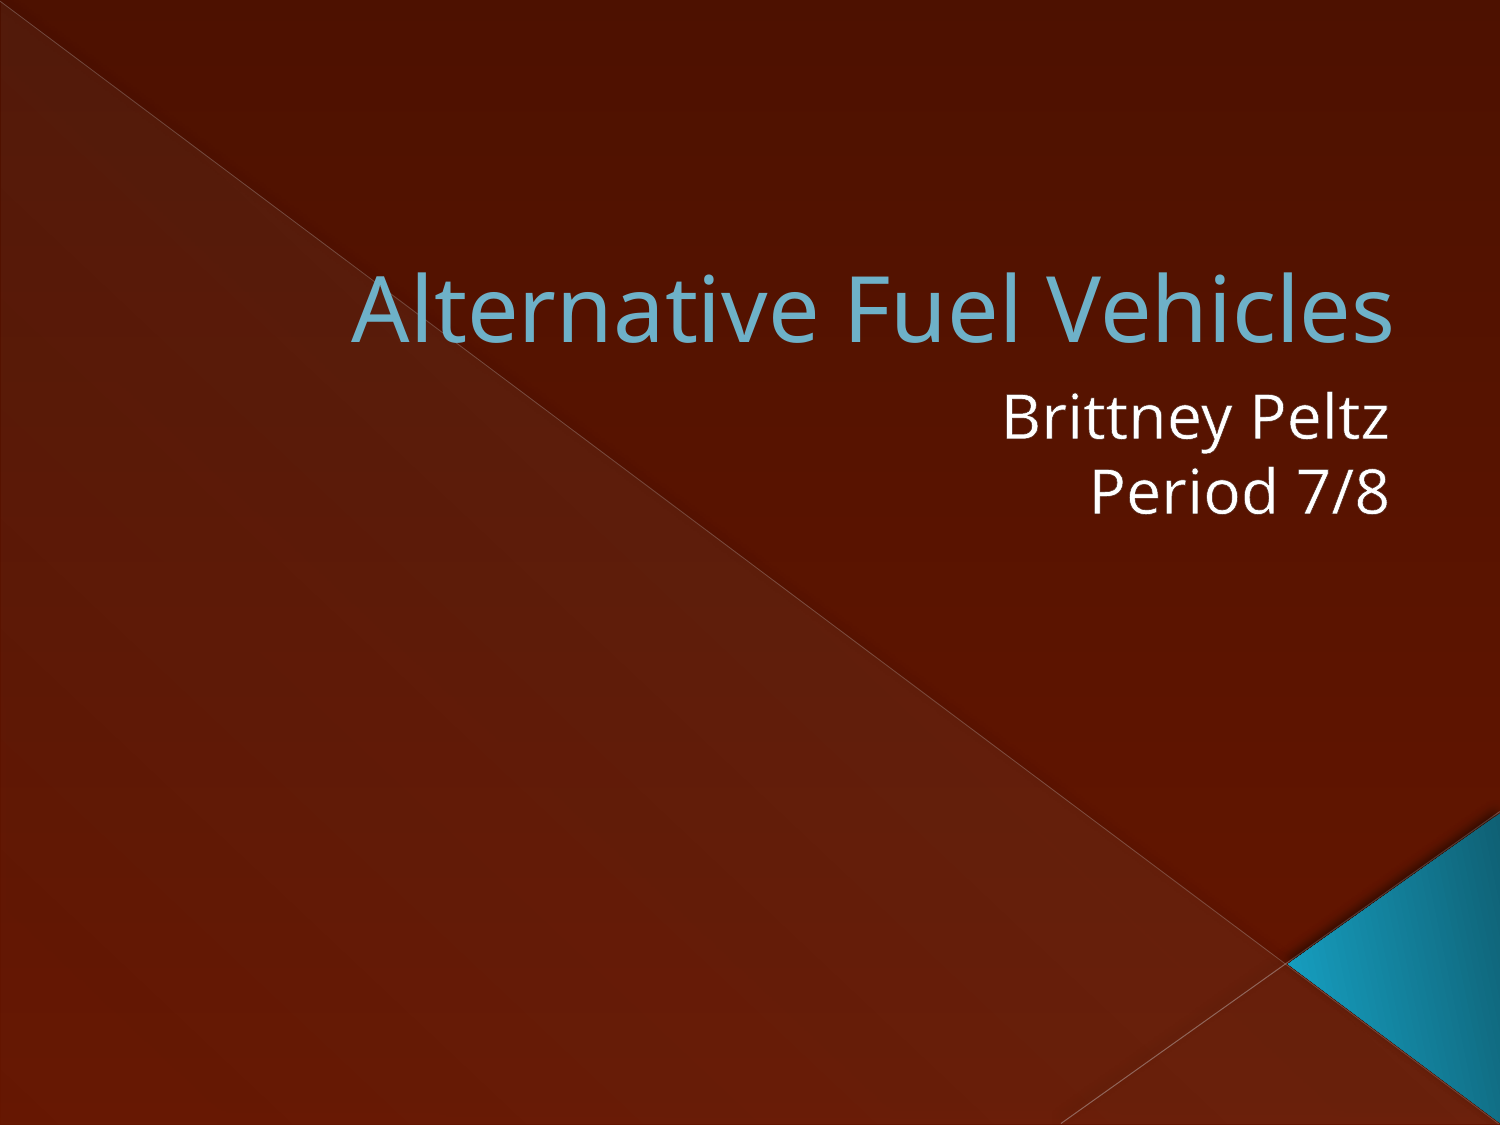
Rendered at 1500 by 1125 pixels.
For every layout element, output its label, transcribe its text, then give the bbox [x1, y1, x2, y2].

subtitle Brittney Peltz Period 7/8 [88, 369, 1412, 657]
title Alternative Fuel Vehicles [88, 127, 1412, 369]
